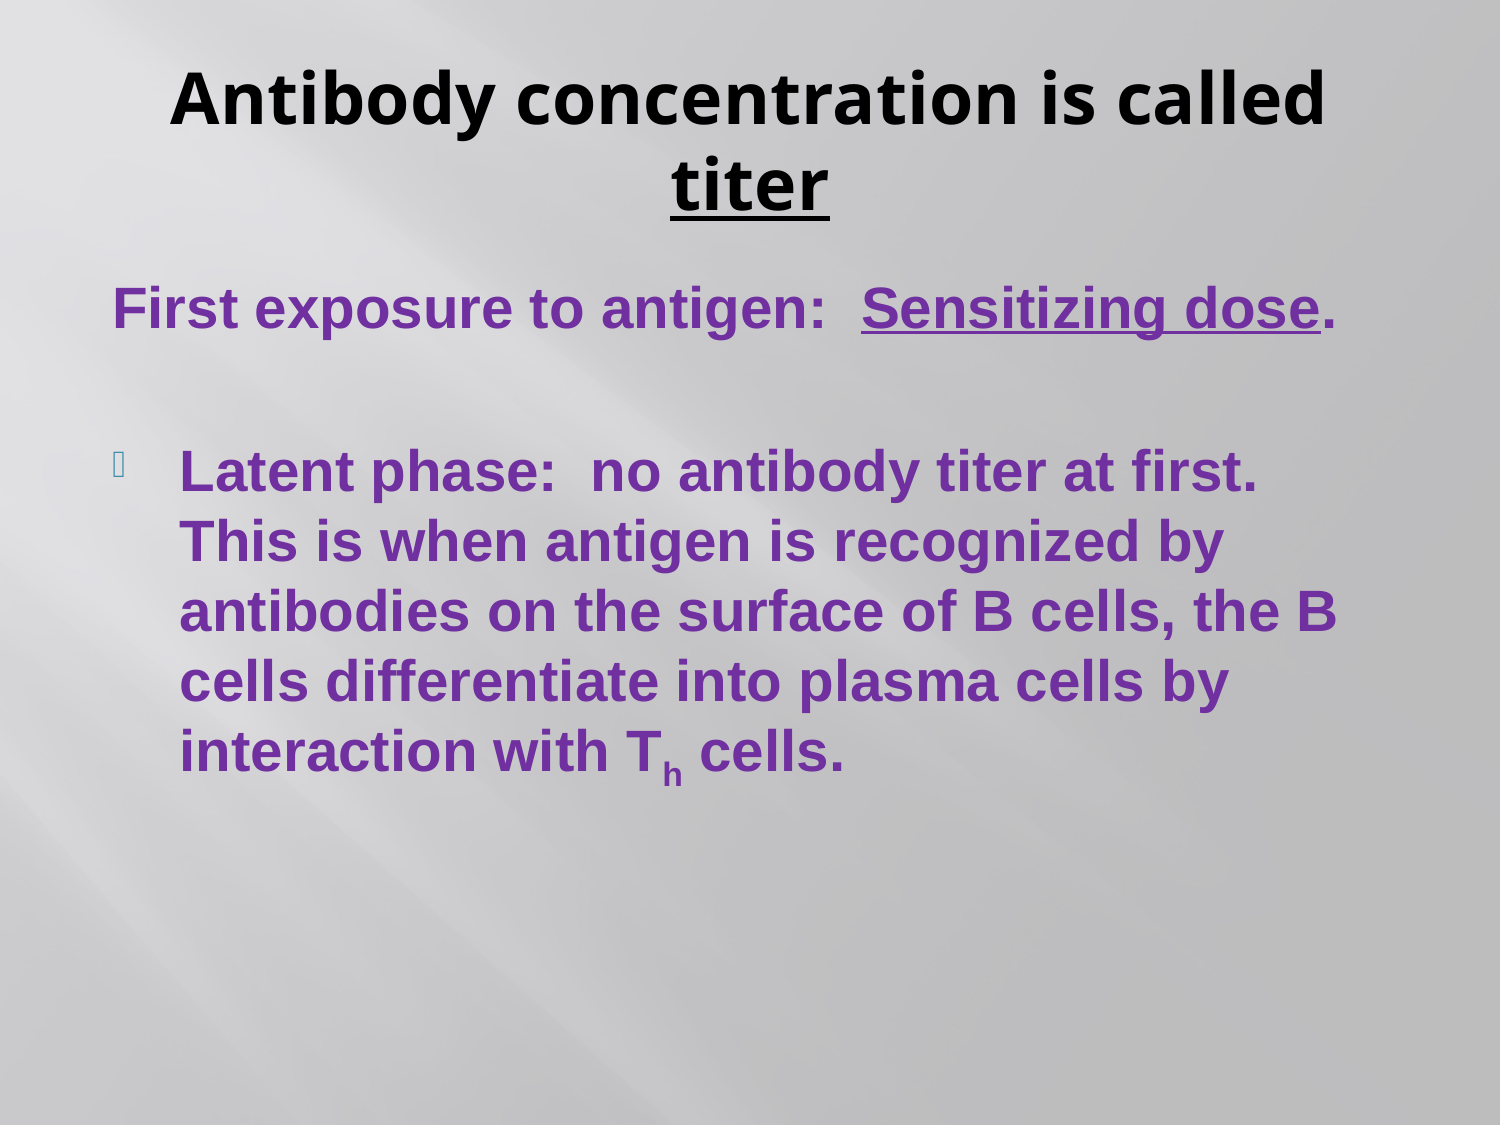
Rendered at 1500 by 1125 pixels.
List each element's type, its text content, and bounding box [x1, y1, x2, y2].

list First exposure to antigen: Sensitizing dose. Latent phase: no antibody titer at first. This is when antigen is recognized by antibodies on the surface of B cells, the B cells differentiate into plasma cells by interaction with Th cells. [75, 262, 1425, 1035]
title Antibody concentration is called titer [75, 45, 1425, 233]
